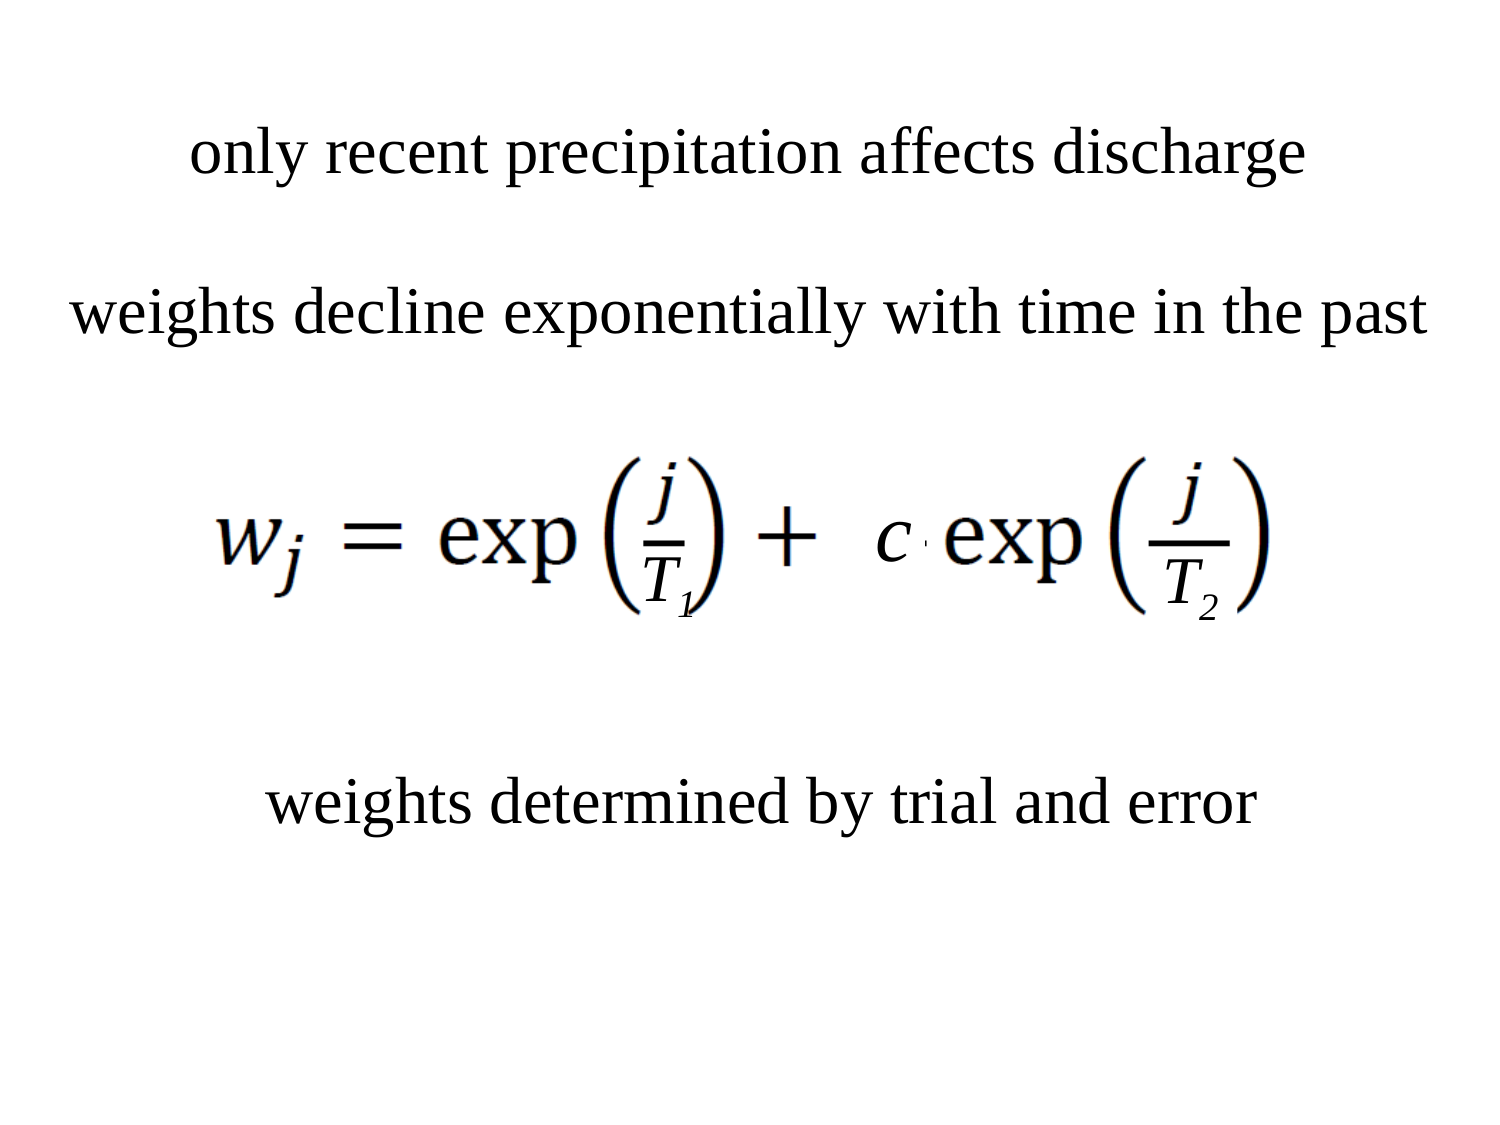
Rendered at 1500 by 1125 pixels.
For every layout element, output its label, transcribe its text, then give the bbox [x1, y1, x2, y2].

text_box weights determined by trial and error [174, 749, 1350, 845]
text_box only recent precipitation affects discharge weights decline exponentially with time in the past [0, 99, 1500, 355]
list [162, 399, 1332, 688]
